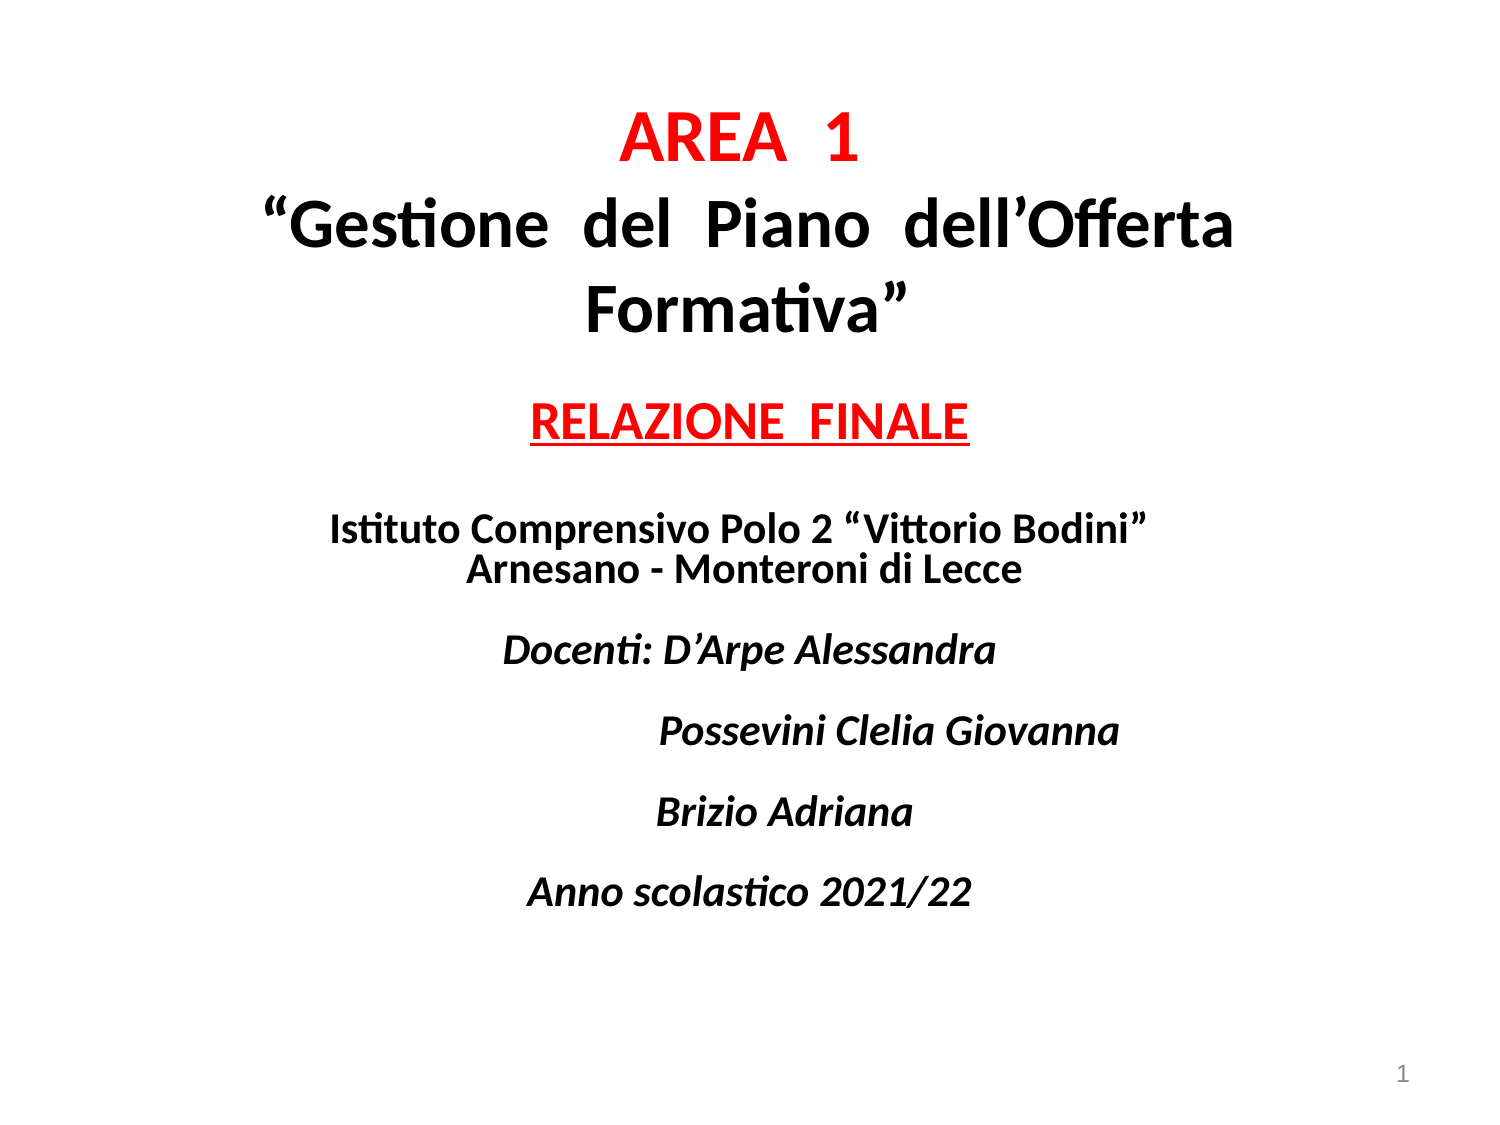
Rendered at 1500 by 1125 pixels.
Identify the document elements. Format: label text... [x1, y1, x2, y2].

subtitle RELAZIONE FINALE Istituto Comprensivo Polo 2 “Vittorio Bodini” Arnesano - Monteroni di Lecce Docenti: D’Arpe Alessandra Possevini Clelia Giovanna Brizio Adriana Anno scolastico 2021/22 [75, 399, 1425, 925]
title AREA 1 “Gestione del Piano dell’Offerta Formativa” [21, 50, 1476, 473]
text_box 1 [1074, 1042, 1425, 1103]
